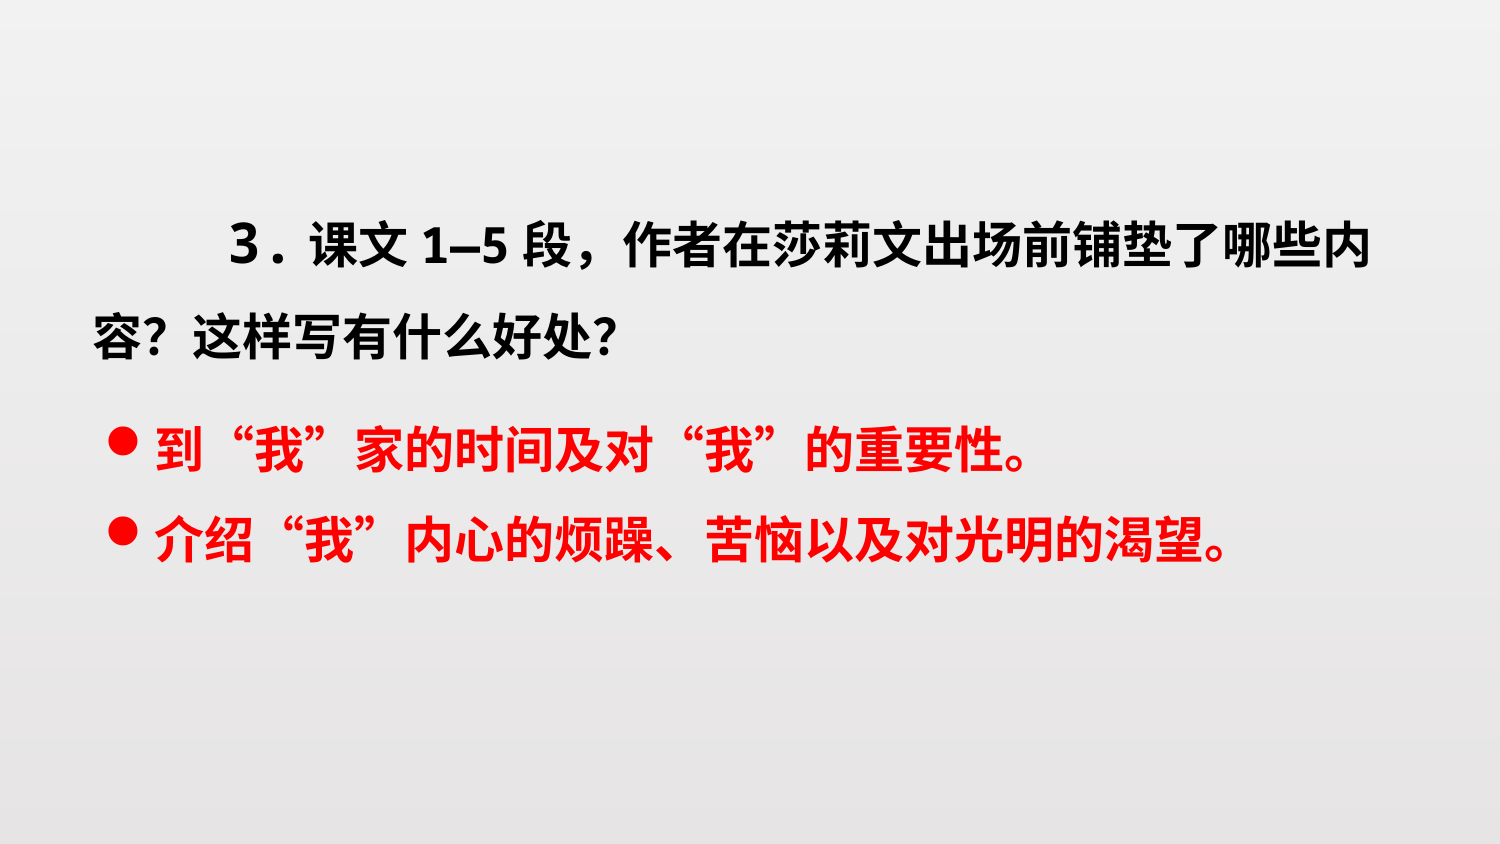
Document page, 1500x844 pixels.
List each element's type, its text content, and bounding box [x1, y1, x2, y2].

text_box 到“我”家的时间及对“我”的重要性。 介绍“我”内心的烦躁、苦恼以及对光明的渴望。 [93, 382, 1424, 574]
text_box 3.课文1—5段，作者在莎莉文出场前铺垫了哪些内容？这样写有什么好处？ [81, 168, 1412, 371]
